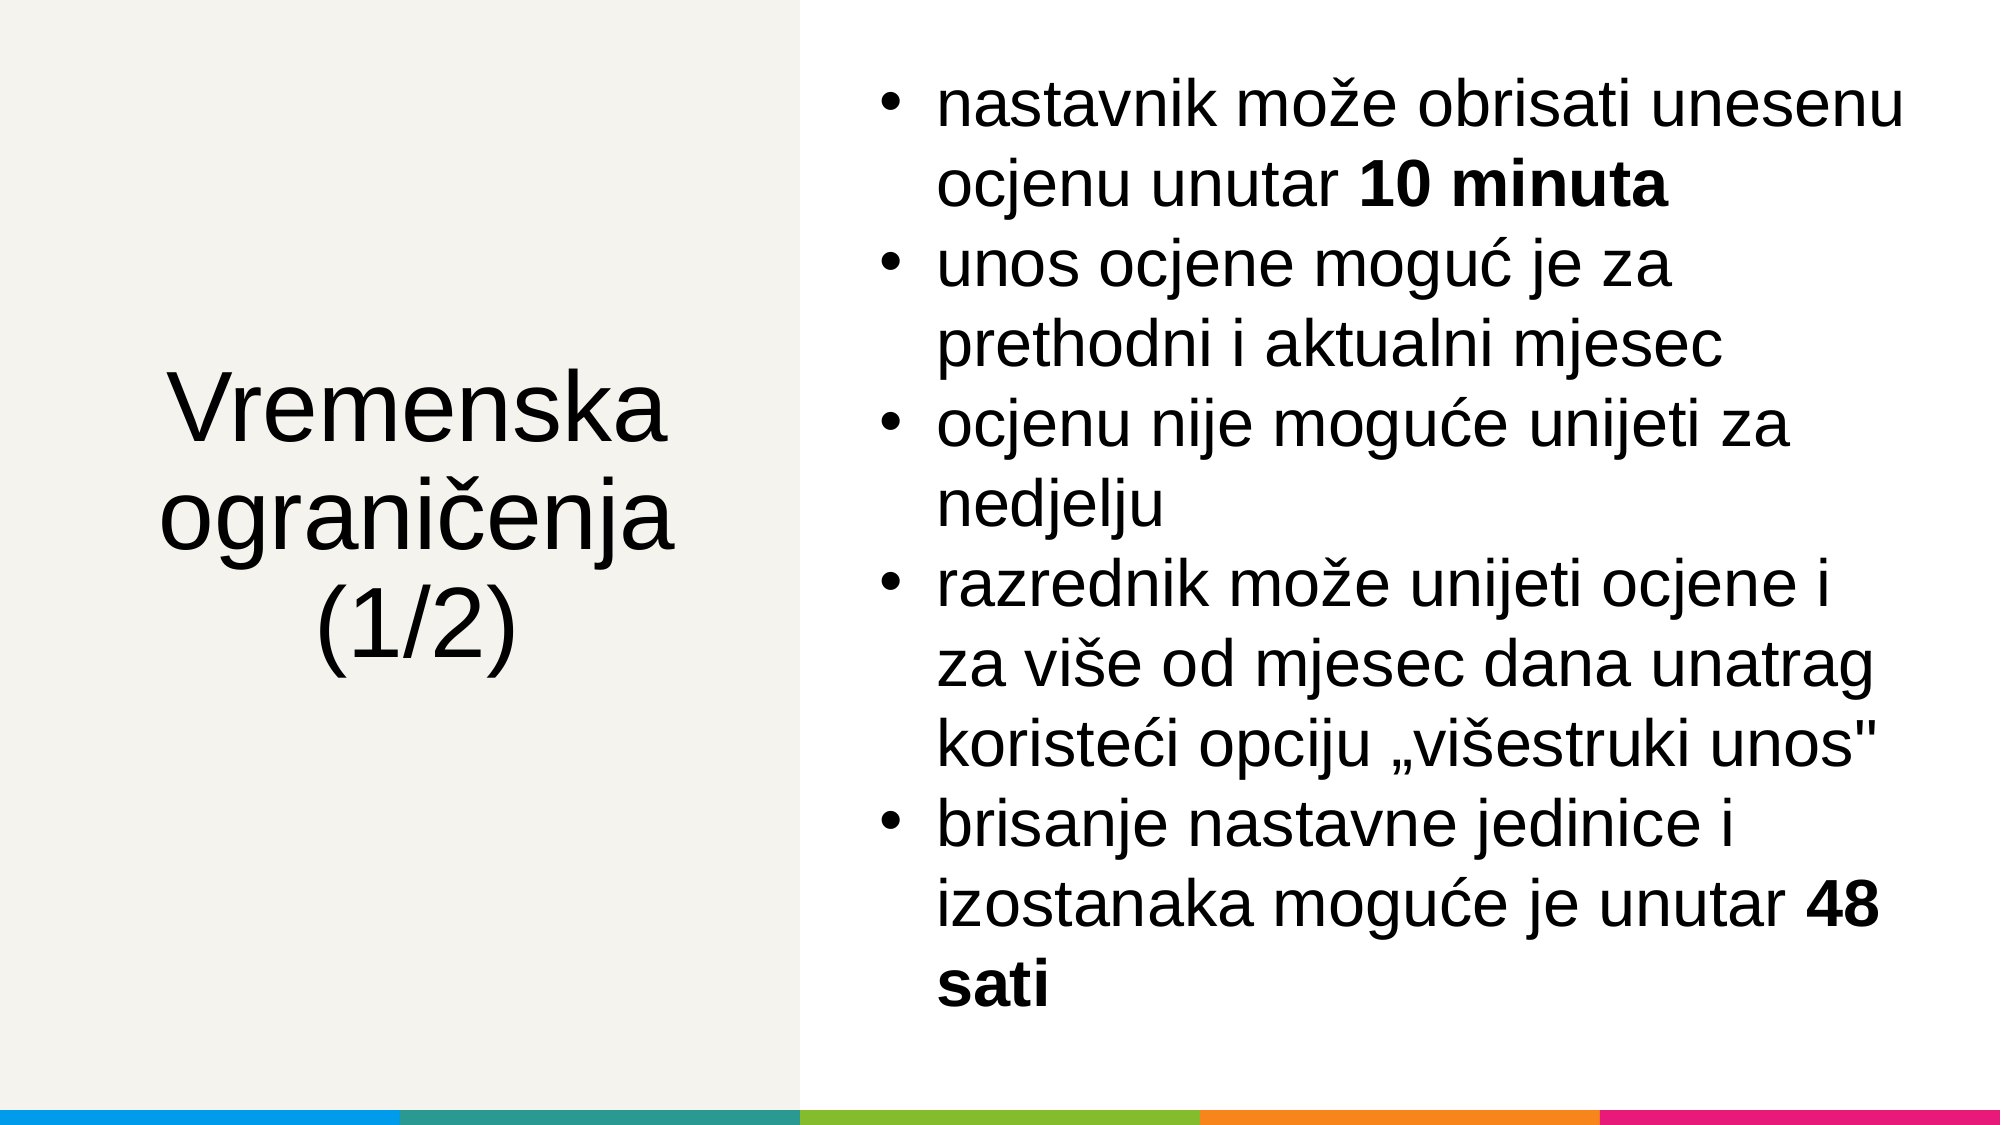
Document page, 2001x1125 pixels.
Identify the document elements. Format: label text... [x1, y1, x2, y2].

text_box nastavnik može obrisati unesenu ocjenu unutar 10 minuta unos ocjene moguć je za prethodni i aktualni mjesec ocjenu nije moguće unijeti za nedjelju razrednik može unijeti ocjene i za više od mjesec dana unatrag koristeći opciju „višestruki unos" brisanje nastavne jedinice i izostanaka moguće je unutar 48 sati [865, 52, 1932, 1028]
title Vremenska ograničenja (1/2) [94, 423, 740, 687]
